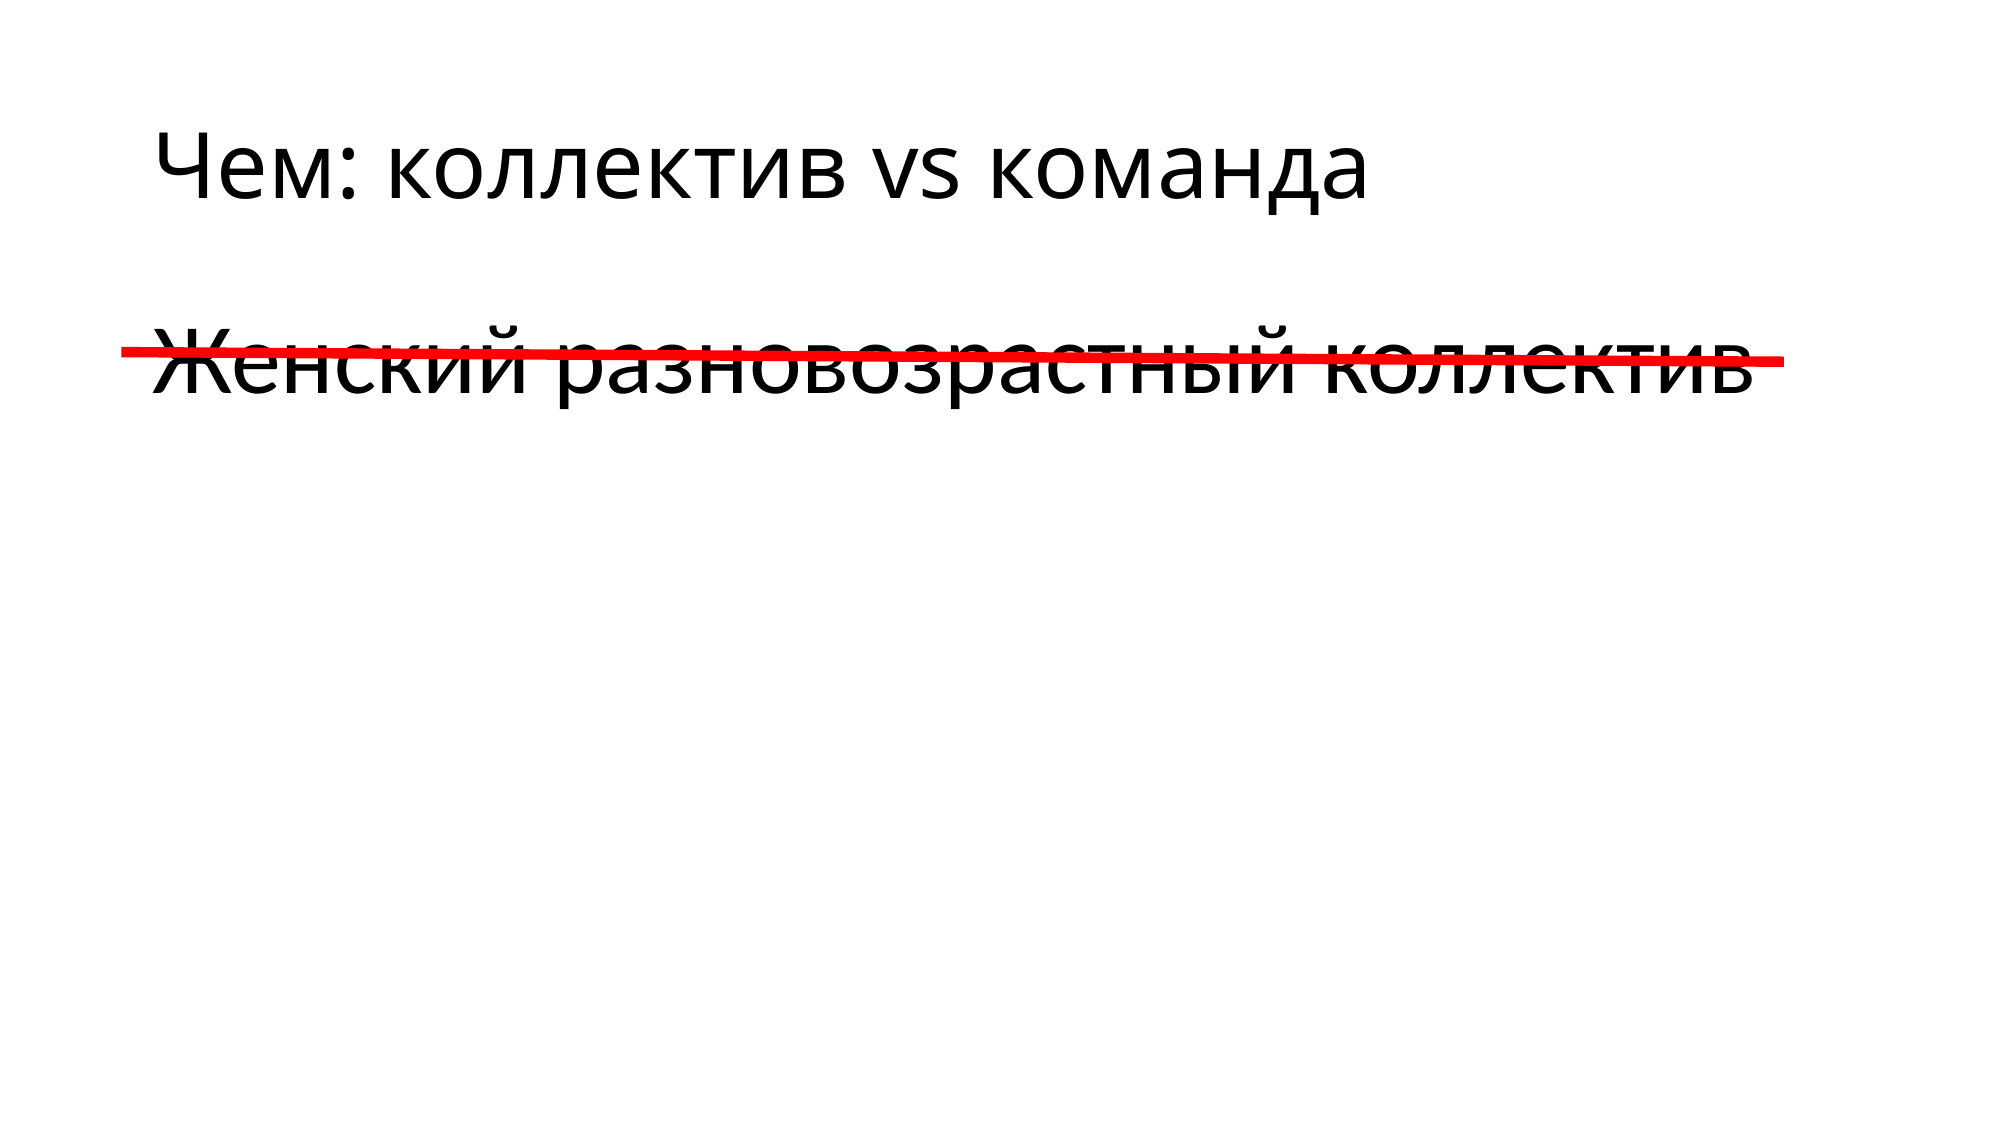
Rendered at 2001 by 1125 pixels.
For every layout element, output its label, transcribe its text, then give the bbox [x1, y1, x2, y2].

title Чем: коллектив vs команда [137, 59, 1863, 278]
list Женский разновозрастный коллектив [137, 299, 1863, 1014]
